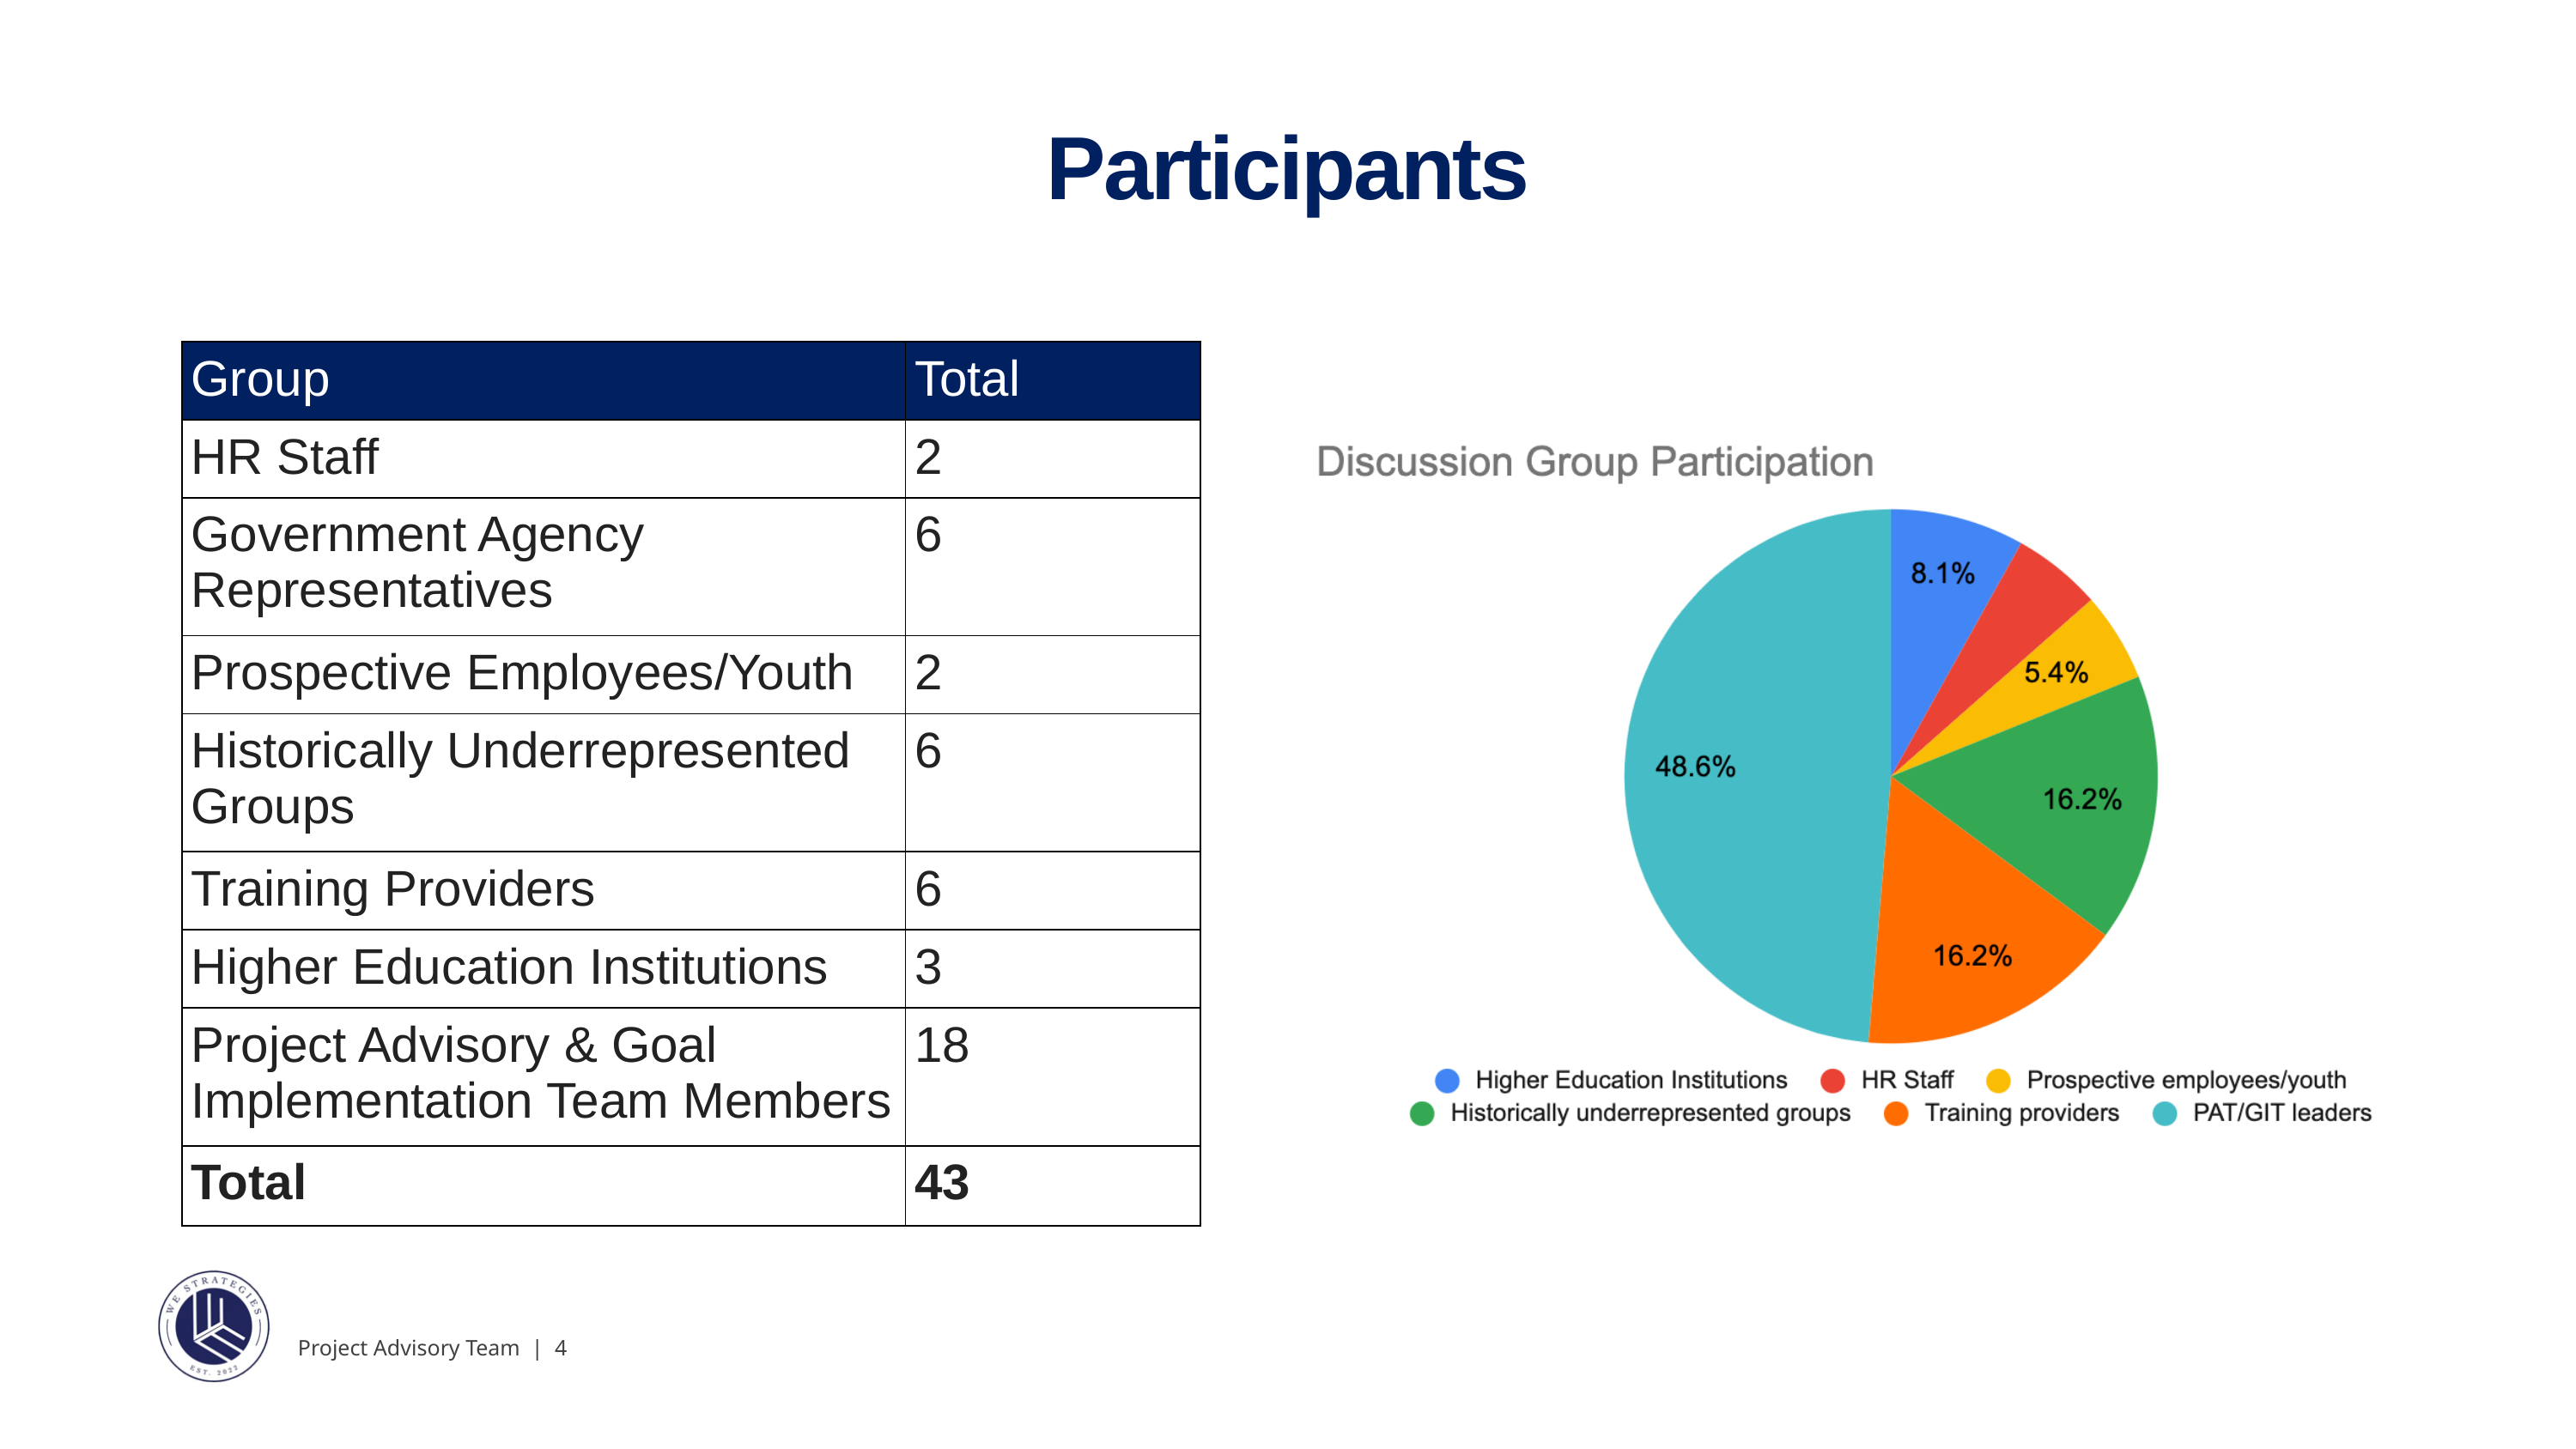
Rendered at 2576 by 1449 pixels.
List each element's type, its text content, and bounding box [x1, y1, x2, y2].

table_cell 2 [906, 636, 1200, 713]
table_cell Government Agency Representatives [183, 499, 905, 635]
table_cell 18 [906, 1009, 1200, 1145]
text_box Participants [453, 78, 2123, 224]
table_header Group [183, 343, 905, 419]
table_cell 6 [906, 499, 1200, 635]
table_cell Training Providers [183, 852, 905, 929]
table_cell Higher Education Institutions [183, 931, 905, 1007]
table_cell Prospective Employees/Youth [183, 636, 905, 713]
picture [155, 1267, 273, 1385]
table_cell Historically Underrepresented Groups [183, 714, 905, 851]
table_cell 2 [906, 421, 1200, 497]
table_cell 3 [906, 931, 1200, 1007]
table_cell 43 [906, 1147, 1200, 1225]
table_cell Total [183, 1147, 905, 1225]
table_cell Project Advisory & Goal Implementation Team Members [183, 1009, 905, 1145]
table_header Total [906, 343, 1200, 419]
picture [1279, 405, 2504, 1164]
table_cell 6 [906, 852, 1200, 929]
table_cell 6 [906, 714, 1200, 851]
table_cell HR Staff [183, 421, 905, 497]
